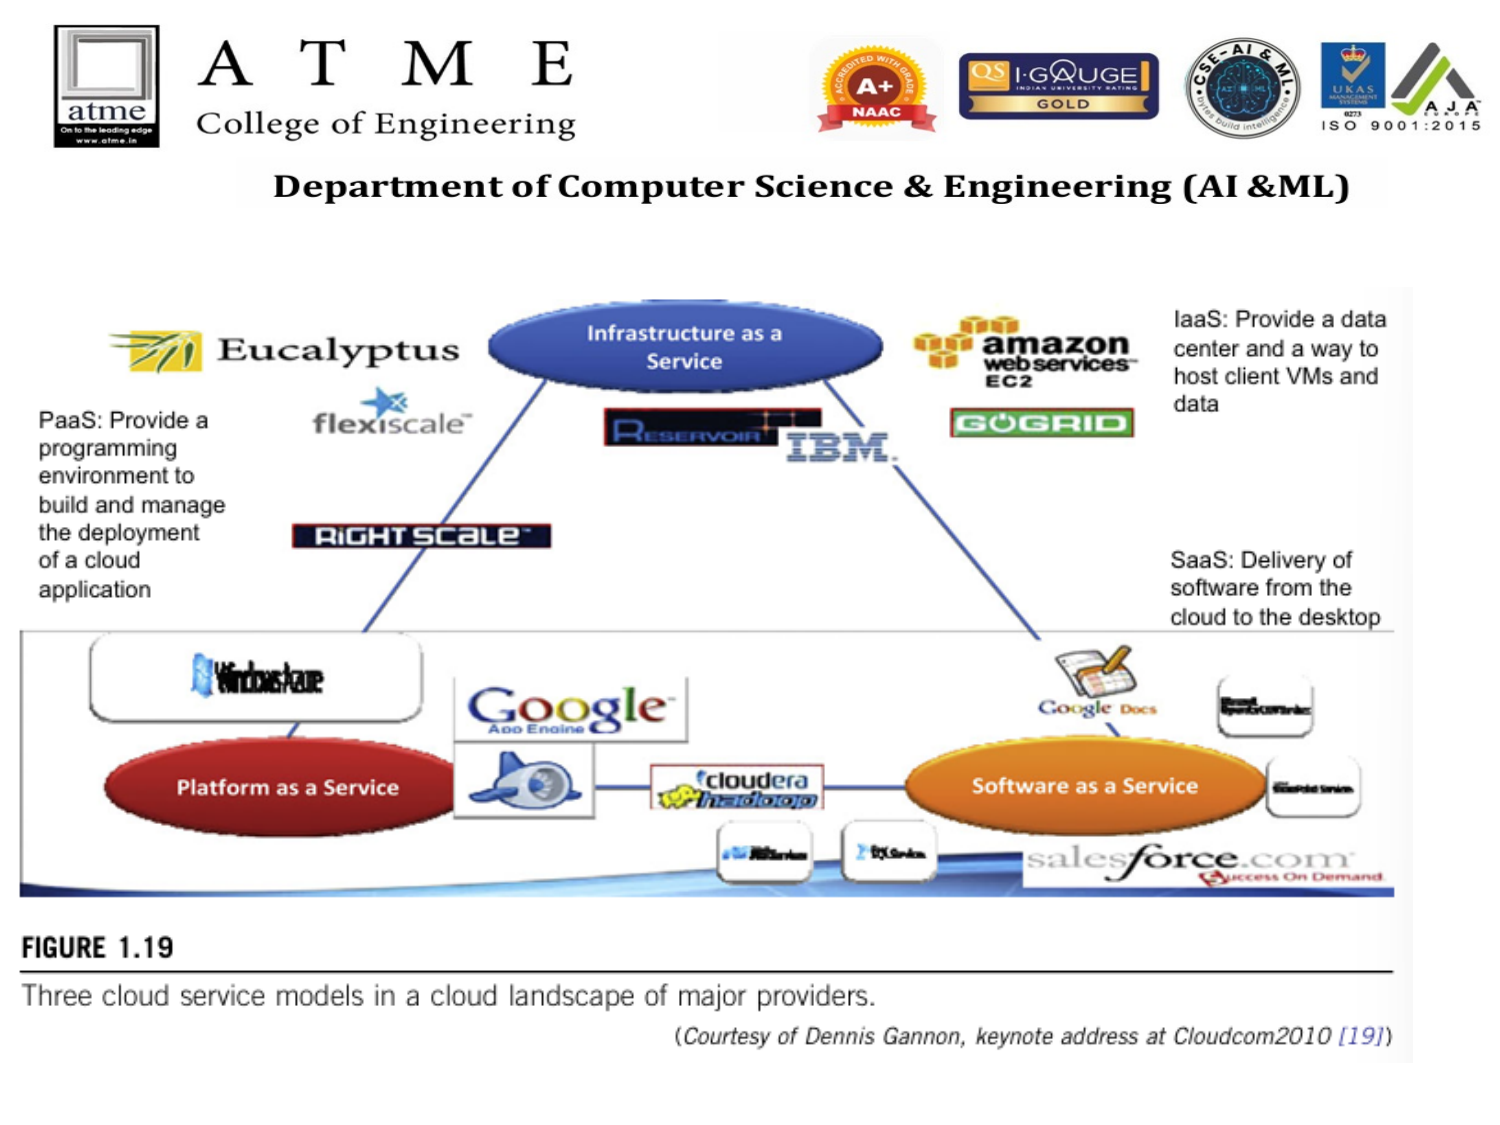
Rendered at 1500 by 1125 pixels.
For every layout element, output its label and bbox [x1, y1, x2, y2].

picture [24, 0, 1500, 226]
picture [0, 287, 1413, 1063]
